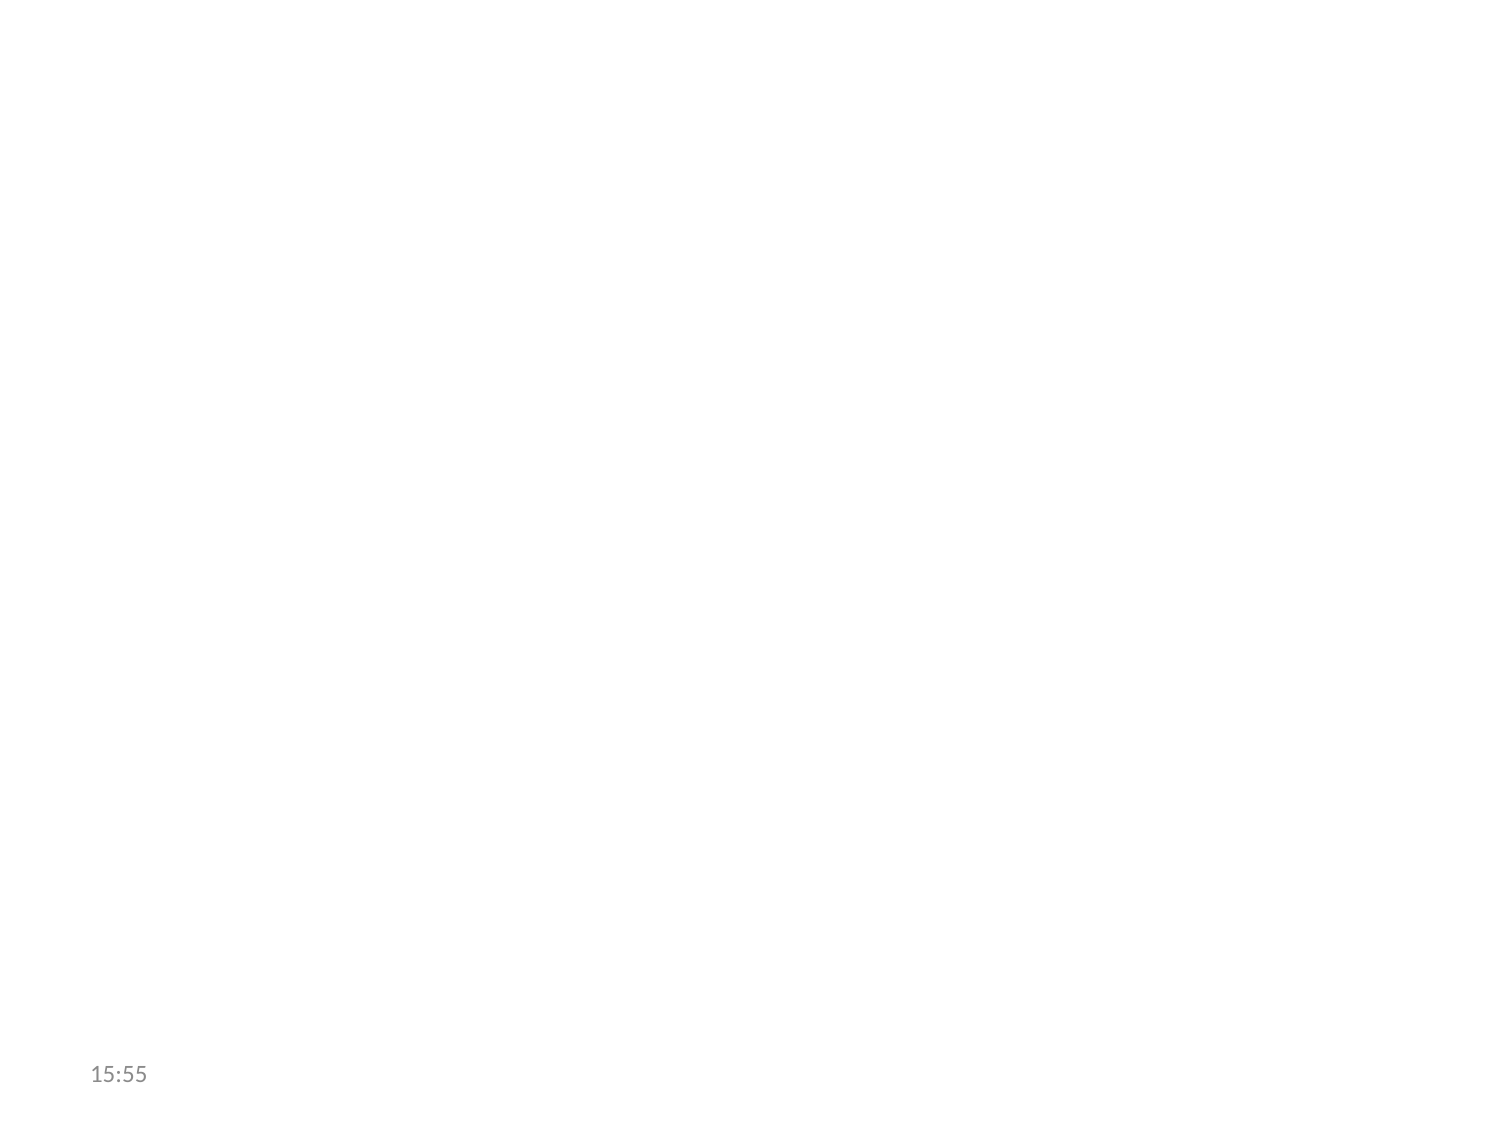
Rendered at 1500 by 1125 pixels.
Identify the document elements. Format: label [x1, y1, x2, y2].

slide_number [75, 1042, 425, 1103]
